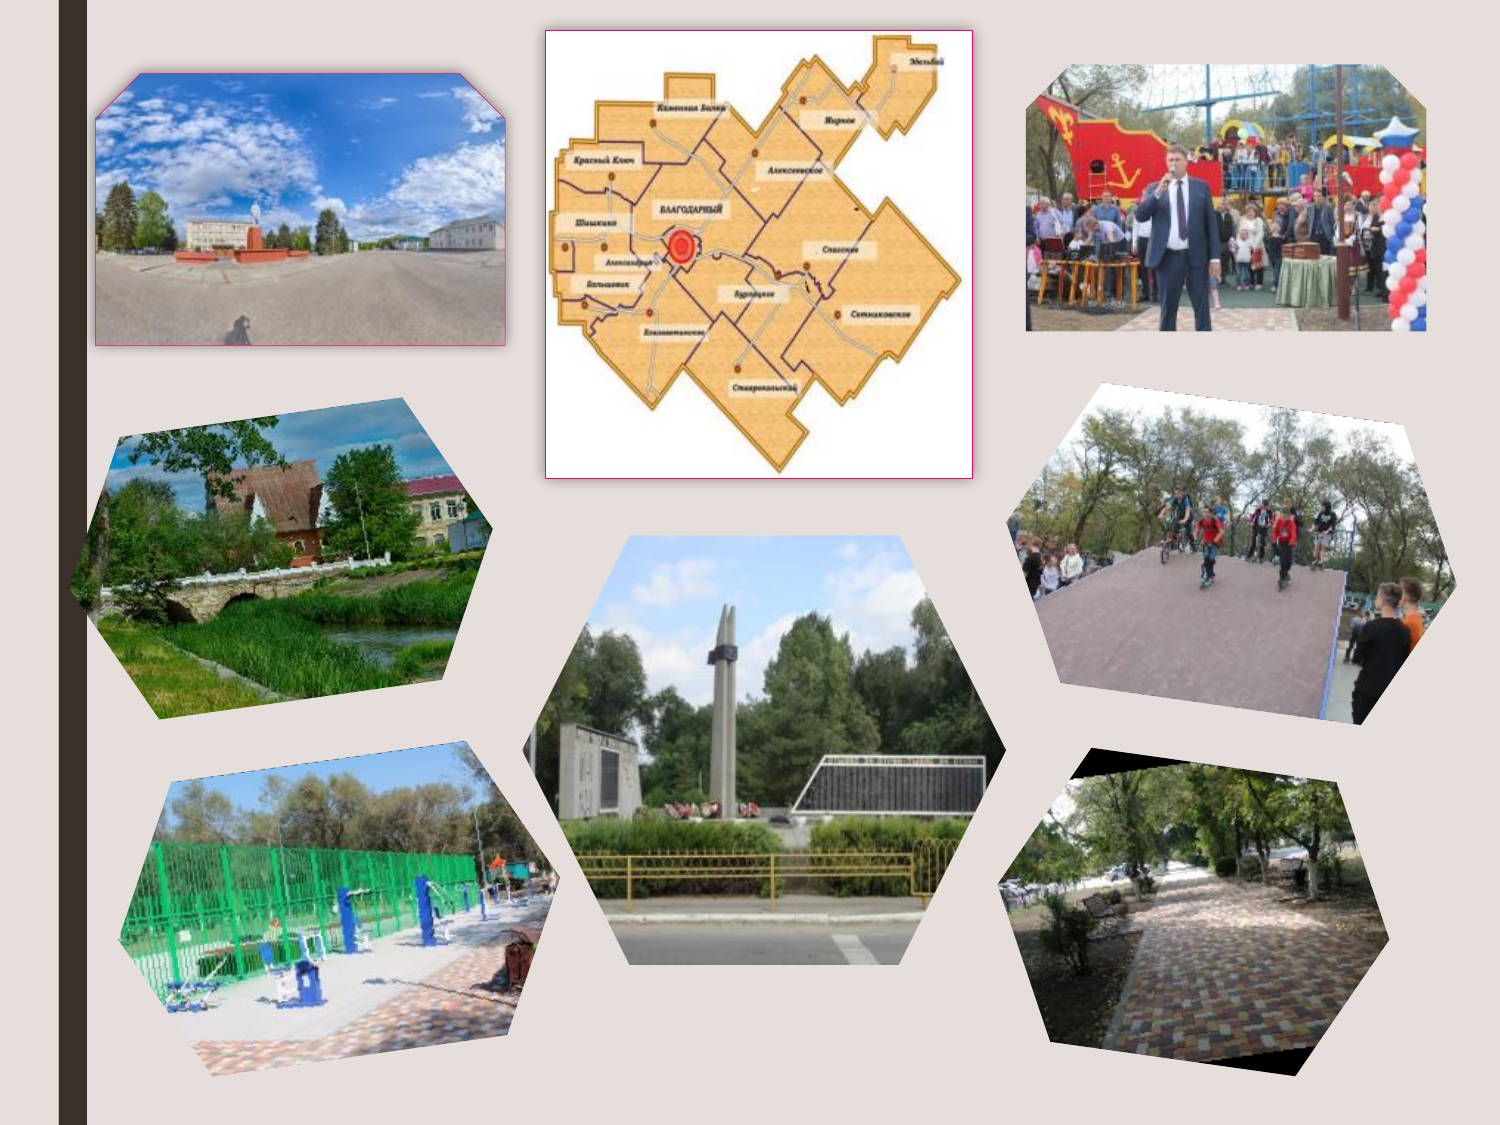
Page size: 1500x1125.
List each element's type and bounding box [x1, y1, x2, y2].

picture [66, 397, 495, 720]
picture [1025, 64, 1427, 332]
picture [95, 73, 506, 346]
picture [546, 31, 973, 479]
picture [116, 382, 1460, 1077]
